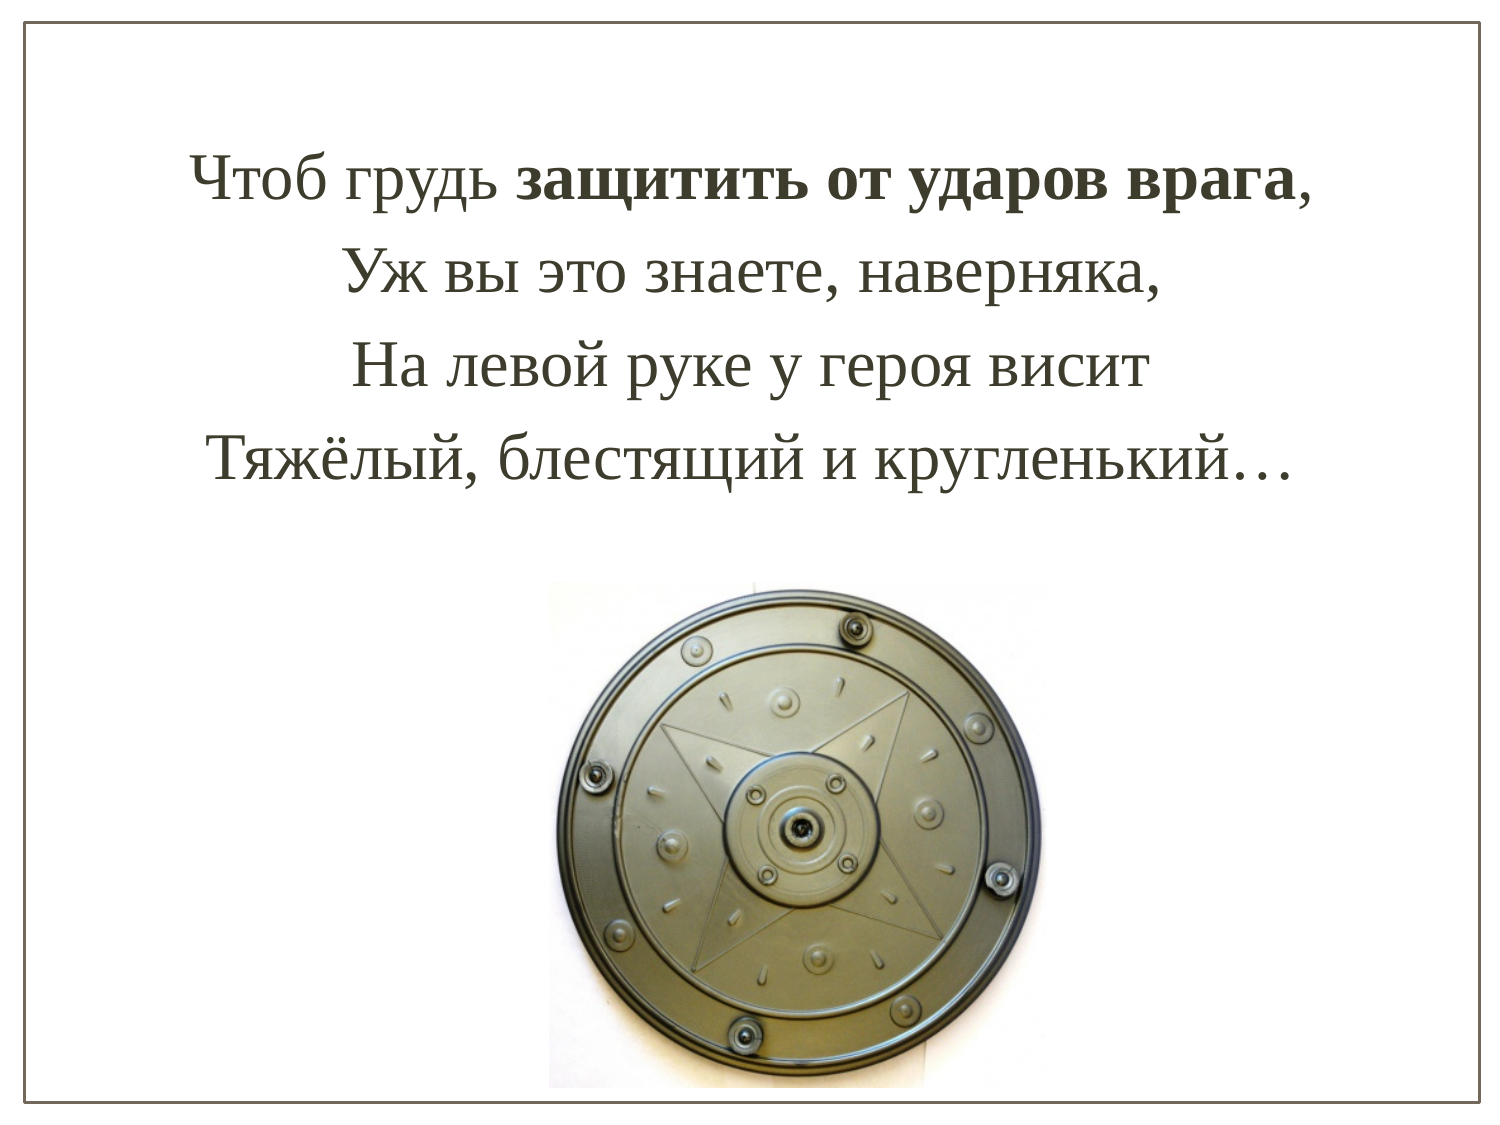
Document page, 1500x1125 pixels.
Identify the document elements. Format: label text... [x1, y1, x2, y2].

picture [548, 582, 1048, 1089]
list Чтоб грудь защитить от ударов врага, Уж вы это знаете, наверняка, На левой руке у героя висит Тяжёлый, блестящий и кругленький… [76, 125, 1427, 868]
